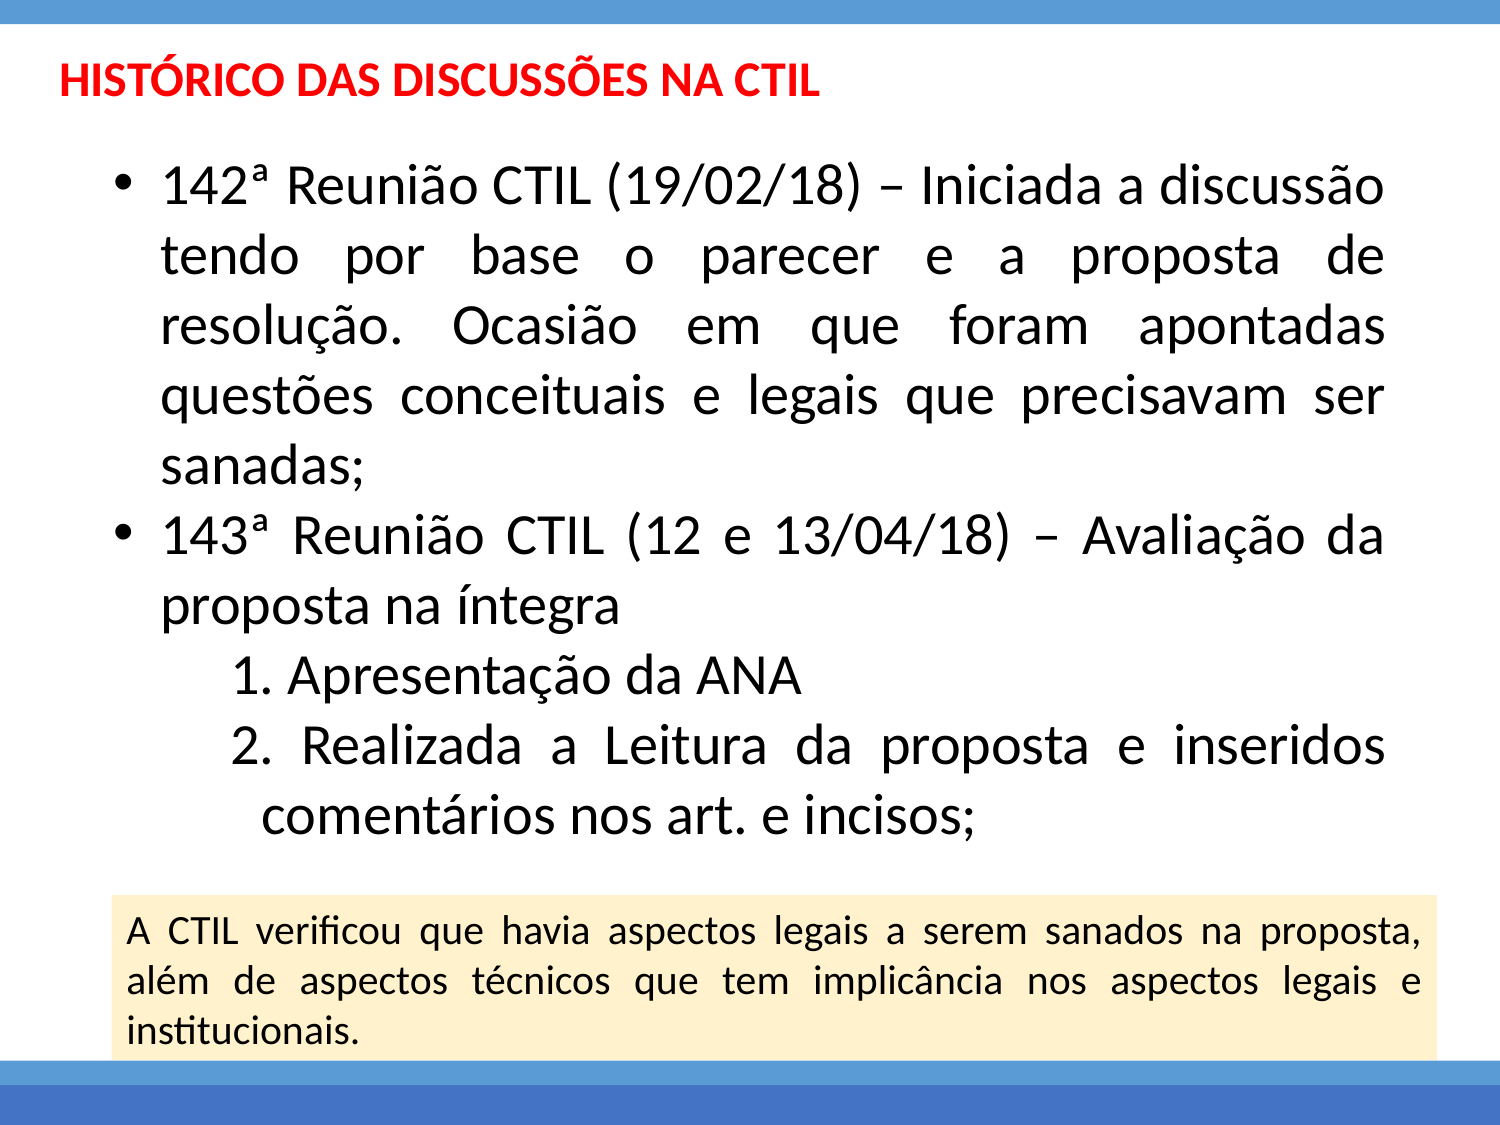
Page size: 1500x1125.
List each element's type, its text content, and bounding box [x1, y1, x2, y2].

text_box [0, 1086, 1500, 1125]
text_box A CTIL verificou que havia aspectos legais a serem sanados na proposta, além de aspectos técnicos que tem implicância nos aspectos legais e institucionais. [111, 895, 1437, 1060]
text_box 142ª Reunião CTIL (19/02/18) – Iniciada a discussão tendo por base o parecer e a proposta de resolução. Ocasião em que foram apontadas questões conceituais e legais que precisavam ser sanadas; 143ª Reunião CTIL (12 e 13/04/18) – Avaliação da proposta na íntegra Apresentação da ANA Realizada a Leitura da proposta e inseridos comentários nos art. e incisos; [98, 139, 1402, 854]
text_box HISTÓRICO DAS DISCUSSÕES NA CTIL [44, 38, 883, 114]
text_box [0, 1060, 1500, 1086]
text_box [0, 0, 1500, 25]
